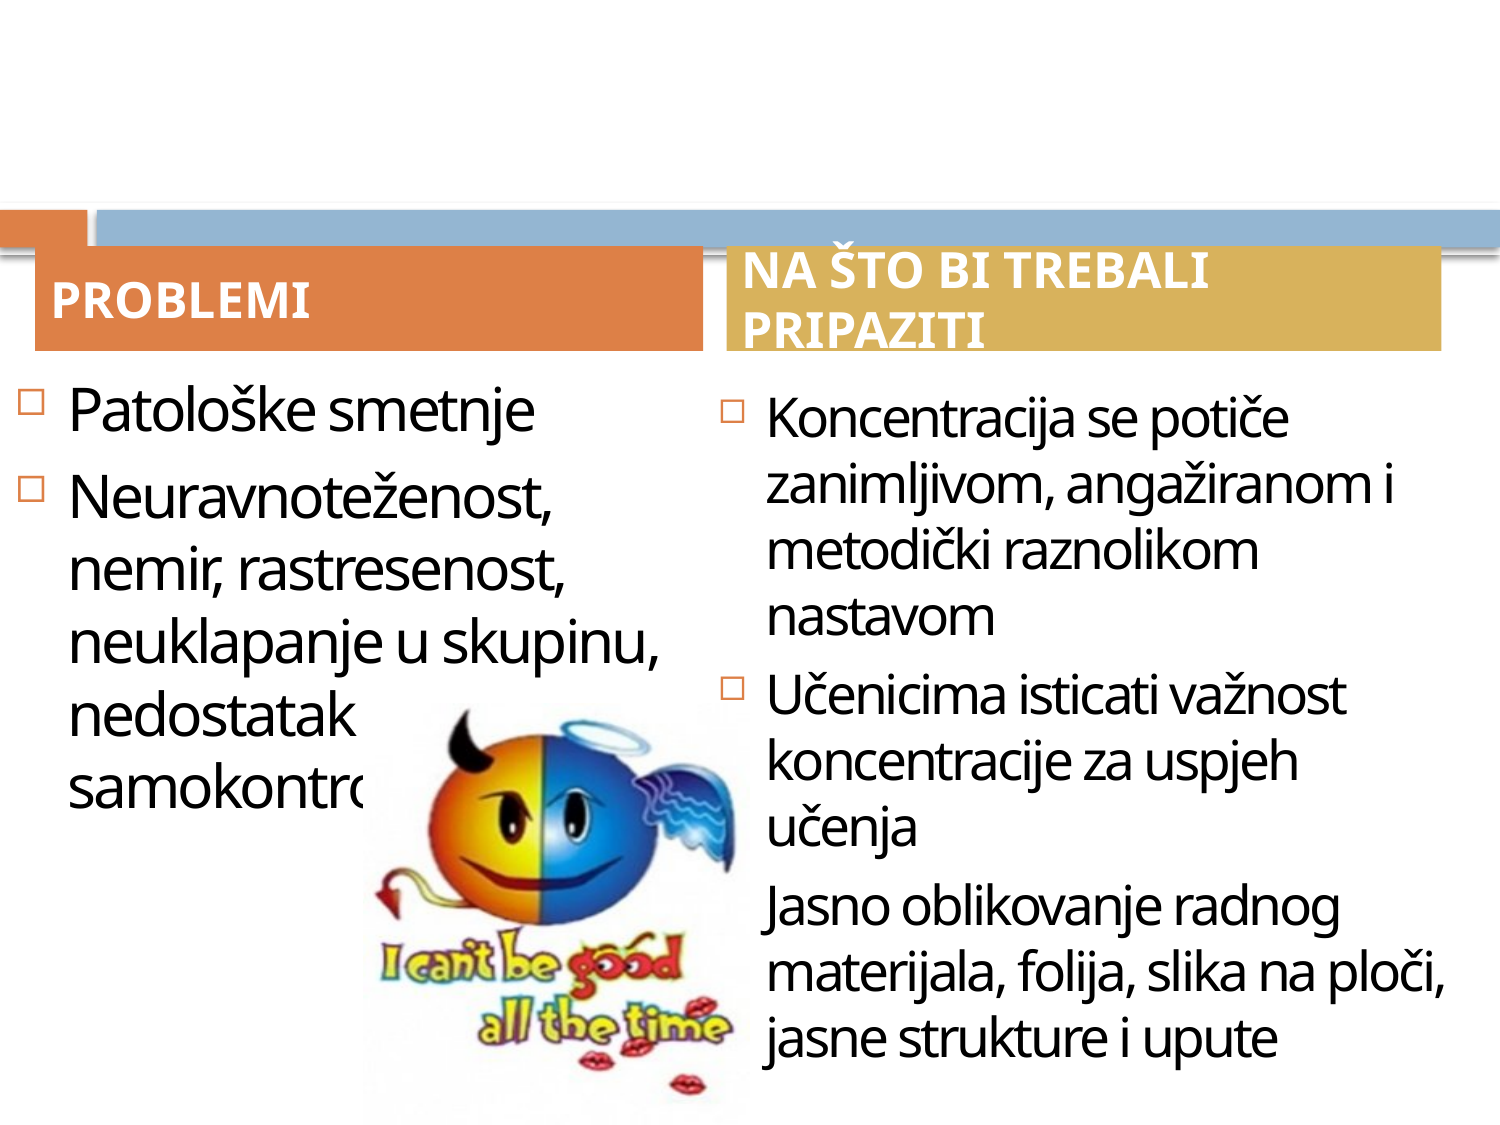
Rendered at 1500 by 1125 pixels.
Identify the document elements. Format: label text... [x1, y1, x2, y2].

list NA ŠTO BI TREBALI PRIPAZITI [726, 245, 1442, 352]
list PROBLEMI [34, 245, 704, 352]
list Patološke smetnje Neuravnoteženost, nemir, rastresenost, neuklapanje u skupinu, nedostatak samokontrole [0, 363, 716, 962]
list Koncentracija se potiče zanimljivom, angažiranom i metodički raznolikom nastavom Učenicima isticati važnost koncentracije za uspjeh učenja Jasno oblikovanje radnog materijala, folija, slika na ploči, jasne strukture i upute [702, 374, 1466, 1077]
picture [362, 702, 751, 1125]
